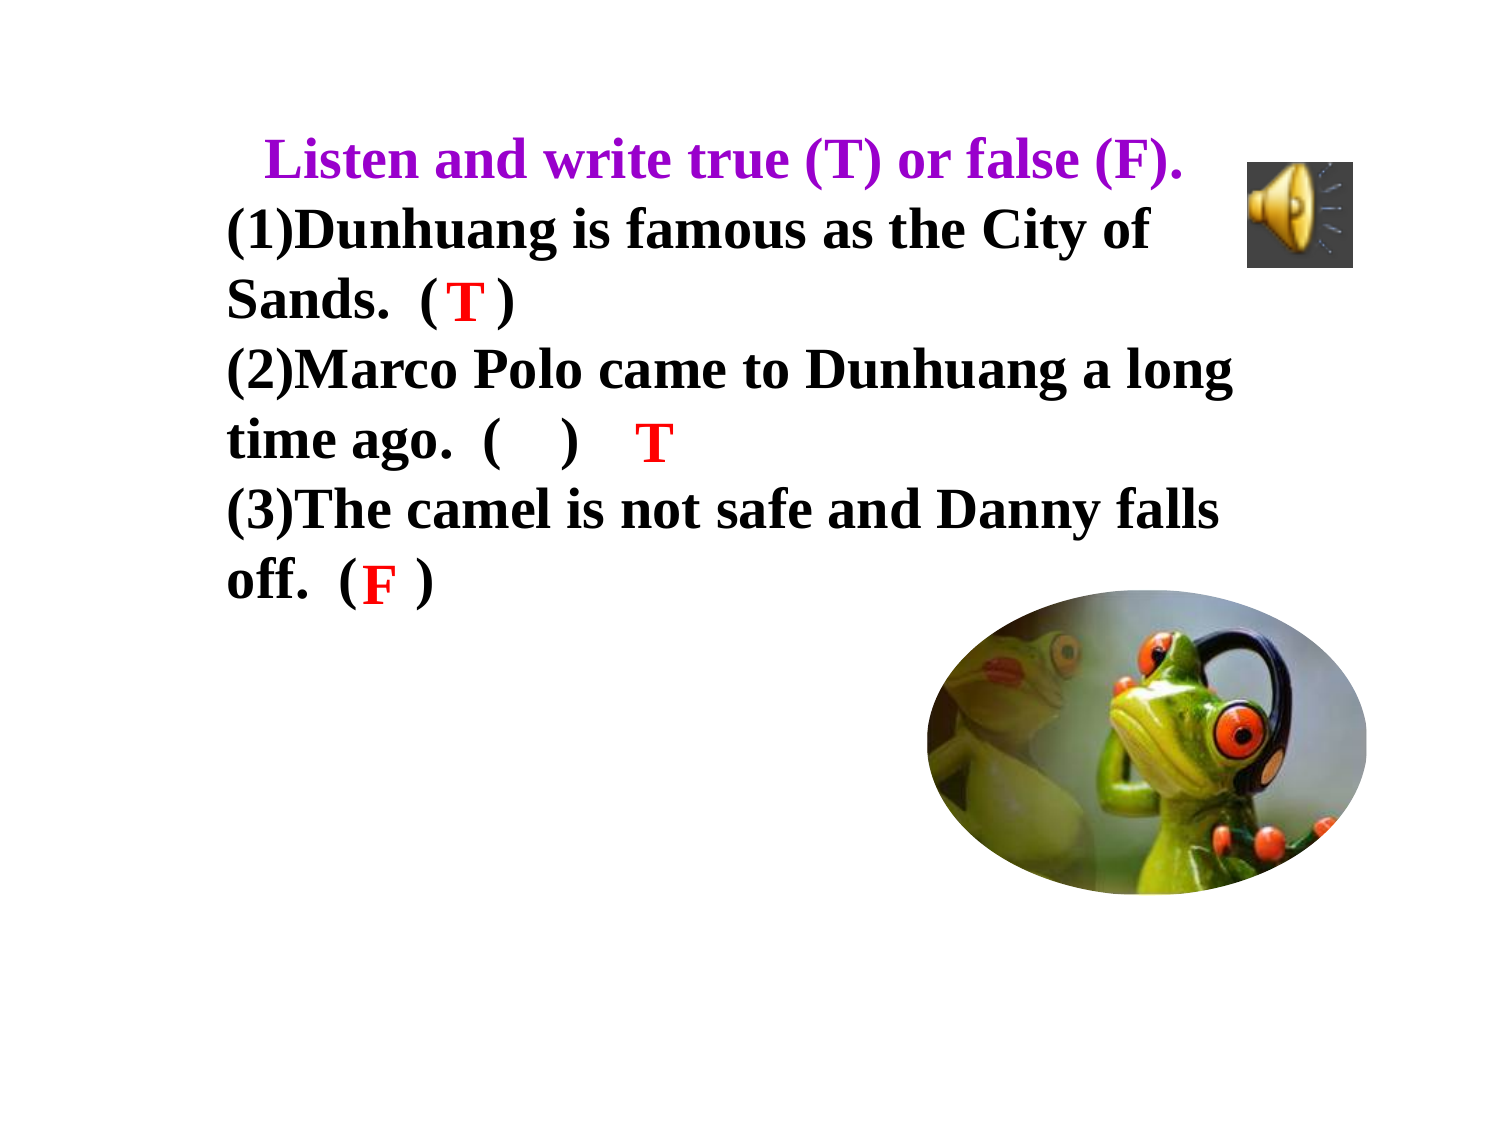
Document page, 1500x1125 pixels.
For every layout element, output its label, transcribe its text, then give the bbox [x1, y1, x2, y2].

text_box T [431, 255, 500, 341]
text_box T [620, 397, 689, 482]
picture [926, 589, 1368, 896]
picture [1245, 160, 1354, 269]
text_box Listen and write true (T) or false (F). (1)Dunhuang is famous as the City of Sands. ( ) (2)Marco Polo came to Dunhuang a long time ago. ( ) (3)The camel is not safe and Danny falls off. ( ) [212, 113, 1249, 688]
text_box F [348, 538, 420, 624]
